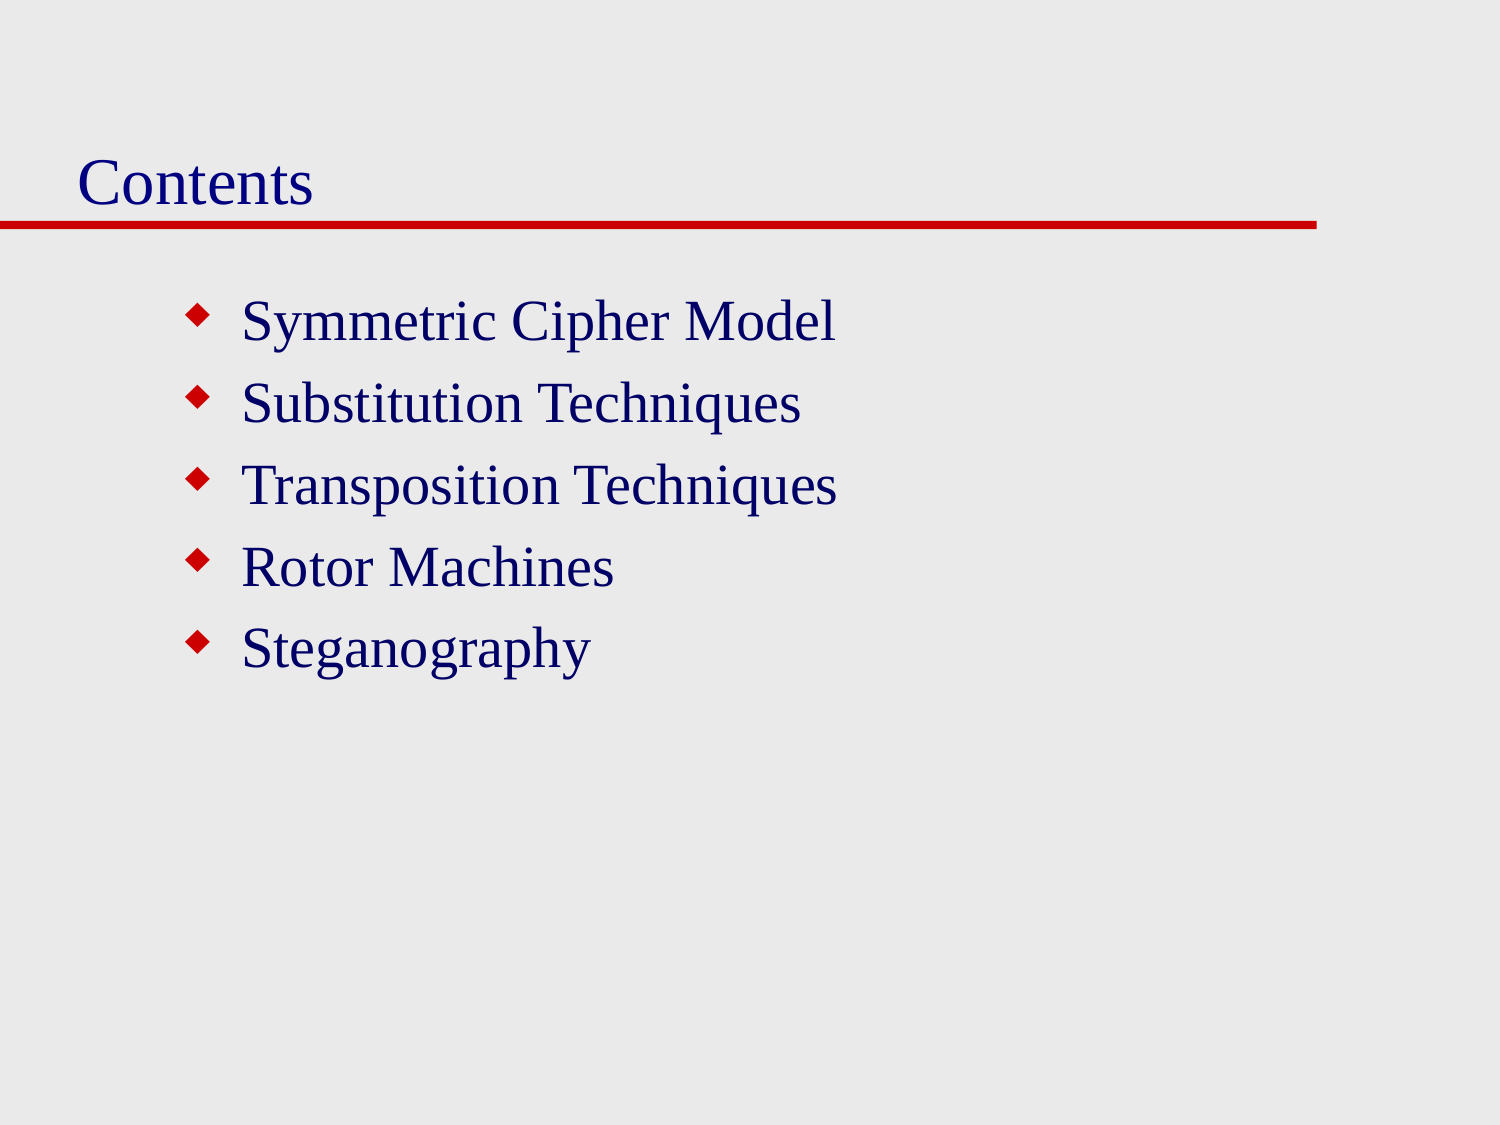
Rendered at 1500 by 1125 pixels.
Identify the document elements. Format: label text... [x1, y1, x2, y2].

list Symmetric Cipher Model Substitution Techniques Transposition Techniques Rotor Machines Steganography [169, 274, 1438, 951]
title Contents [62, 43, 1338, 226]
